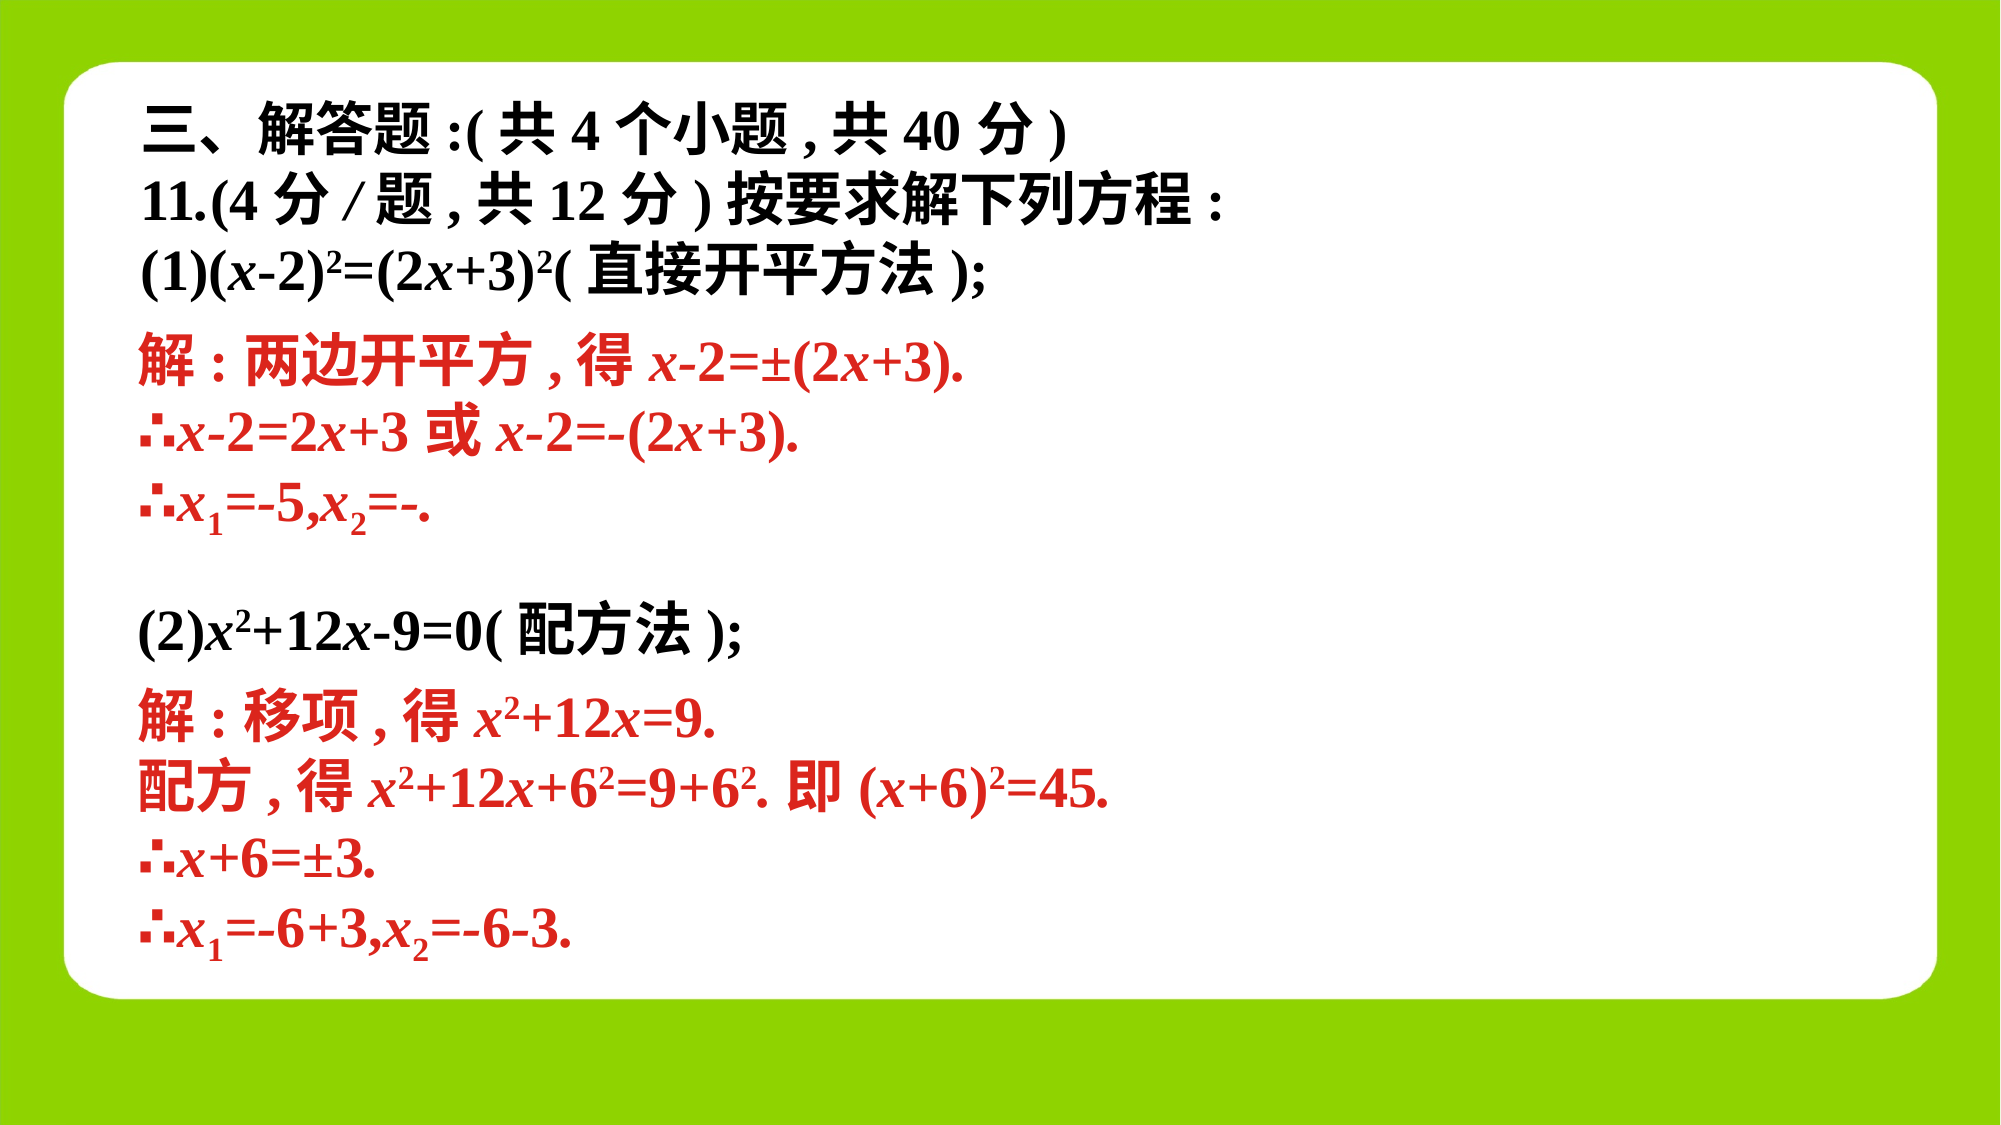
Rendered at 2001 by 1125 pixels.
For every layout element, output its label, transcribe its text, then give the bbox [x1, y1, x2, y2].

text_box 三、解答题:(共4个小题,共40分) 11.(4分/题,共12分)按要求解下列方程: (1)(x-2)2=(2x+3)2(直接开平方法); [125, 84, 1390, 310]
text_box (2)x2+12x-9=0(配方法); [122, 584, 1125, 670]
picture [0, 0, 2001, 1125]
